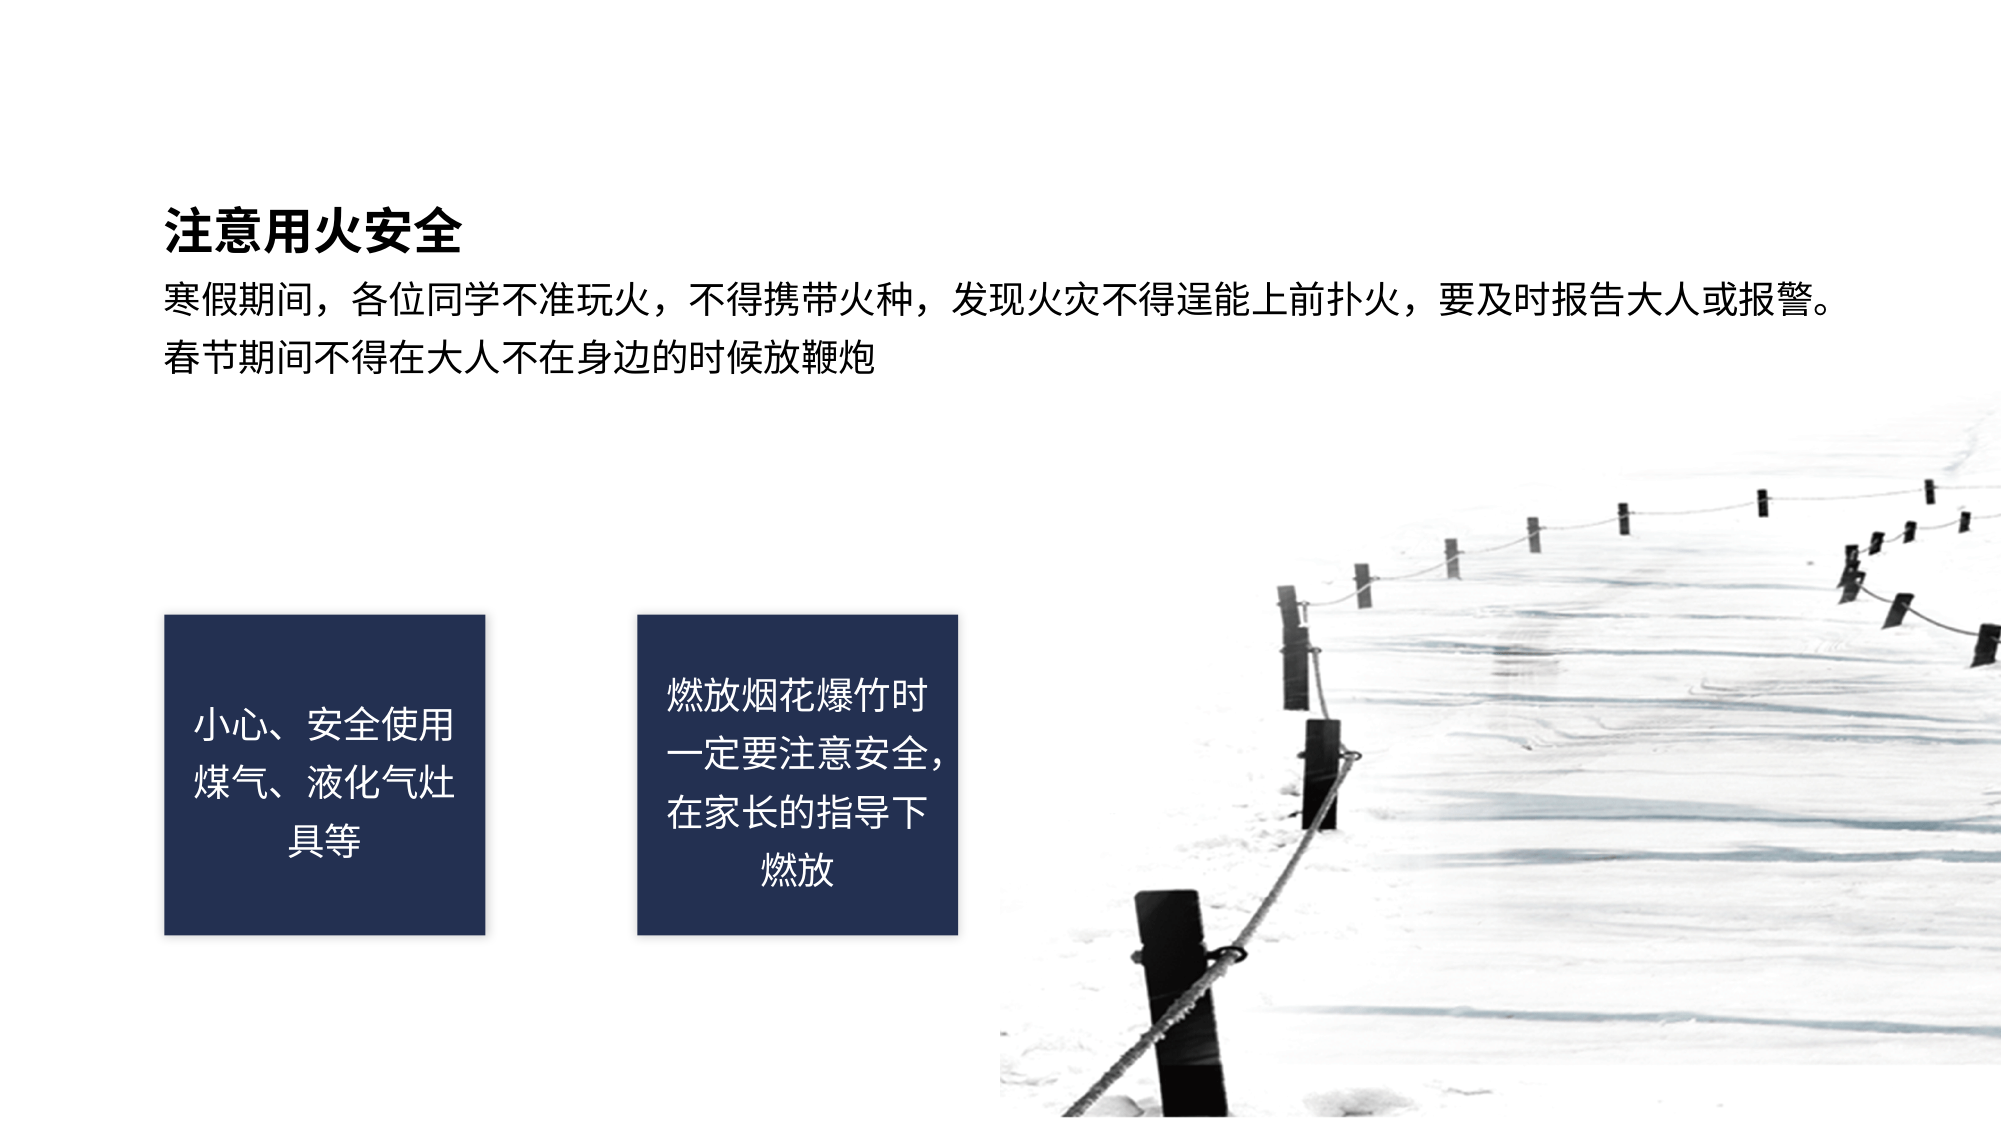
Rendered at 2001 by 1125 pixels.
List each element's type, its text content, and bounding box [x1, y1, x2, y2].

text_box 小心、安全使用煤气、液化气灶具等 [163, 614, 486, 937]
text_box 燃放烟花爆竹时一定要注意安全，在家长的指导下燃放 [636, 614, 959, 937]
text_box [148, 192, 1852, 389]
picture [999, 70, 2001, 1125]
